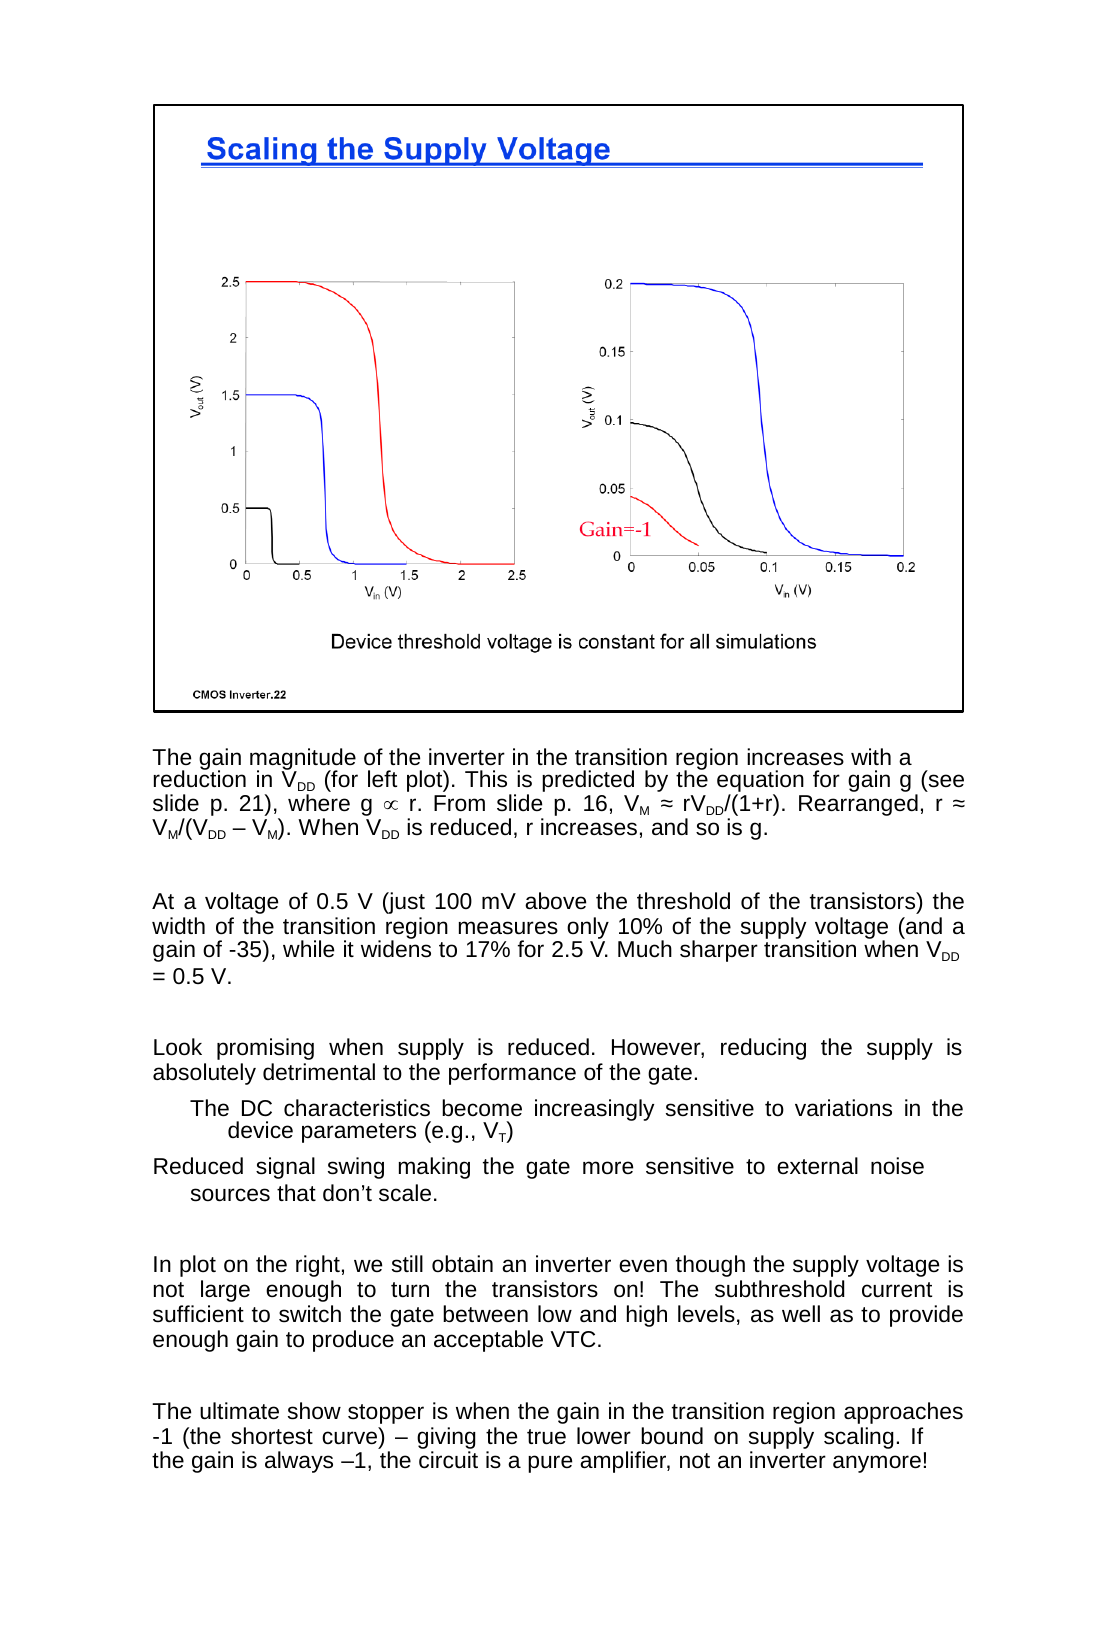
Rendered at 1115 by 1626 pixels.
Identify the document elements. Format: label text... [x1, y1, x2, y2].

text_box The ultimate show stopper is when the gain in the transition region approaches -1 (the shortest curve) – giving the true lower bound on supply scaling. If the gain is always –1, the circuit is a pure amplifier, not an inverter anymore! [150, 1398, 966, 1475]
text_box In plot on the right, we still obtain an inverter even though the supply voltage is not large enough to turn the transistors on! The subthreshold current is sufficient to switch the gate between low and high levels, as well as to provide enough gain to produce an acceptable VTC. [150, 1252, 964, 1354]
text_box [153, 104, 963, 712]
text_box The gain magnitude of the inverter in the transition region increases with a reduction in VDD (for left plot). This is predicted by the equation for gain g (see slide p. 21), where g  r. From slide p. 16, VM ≈ rVDD/(1+r). Rearranged, r ≈ VM/(VDD – VM). When VDD is reduced, r increases, and so is g. [150, 743, 965, 850]
text_box Look promising when supply is reduced. However, reducing the supply is absolutely detrimental to the performance of the gate. The DC characteristics become increasingly sensitive to variations in the device parameters (e.g., VT) Reduced signal swing making the gate more sensitive to external noise sources that don’t scale. [150, 1035, 967, 1209]
text_box At a voltage of 0.5 V (just 100 mV above the threshold of the transistors) the width of the transition region measures only 10% of the supply voltage (and a gain of -35), while it widens to 17% for 2.5 V. Much sharper transition when VDD = 0.5 V. [150, 889, 965, 991]
